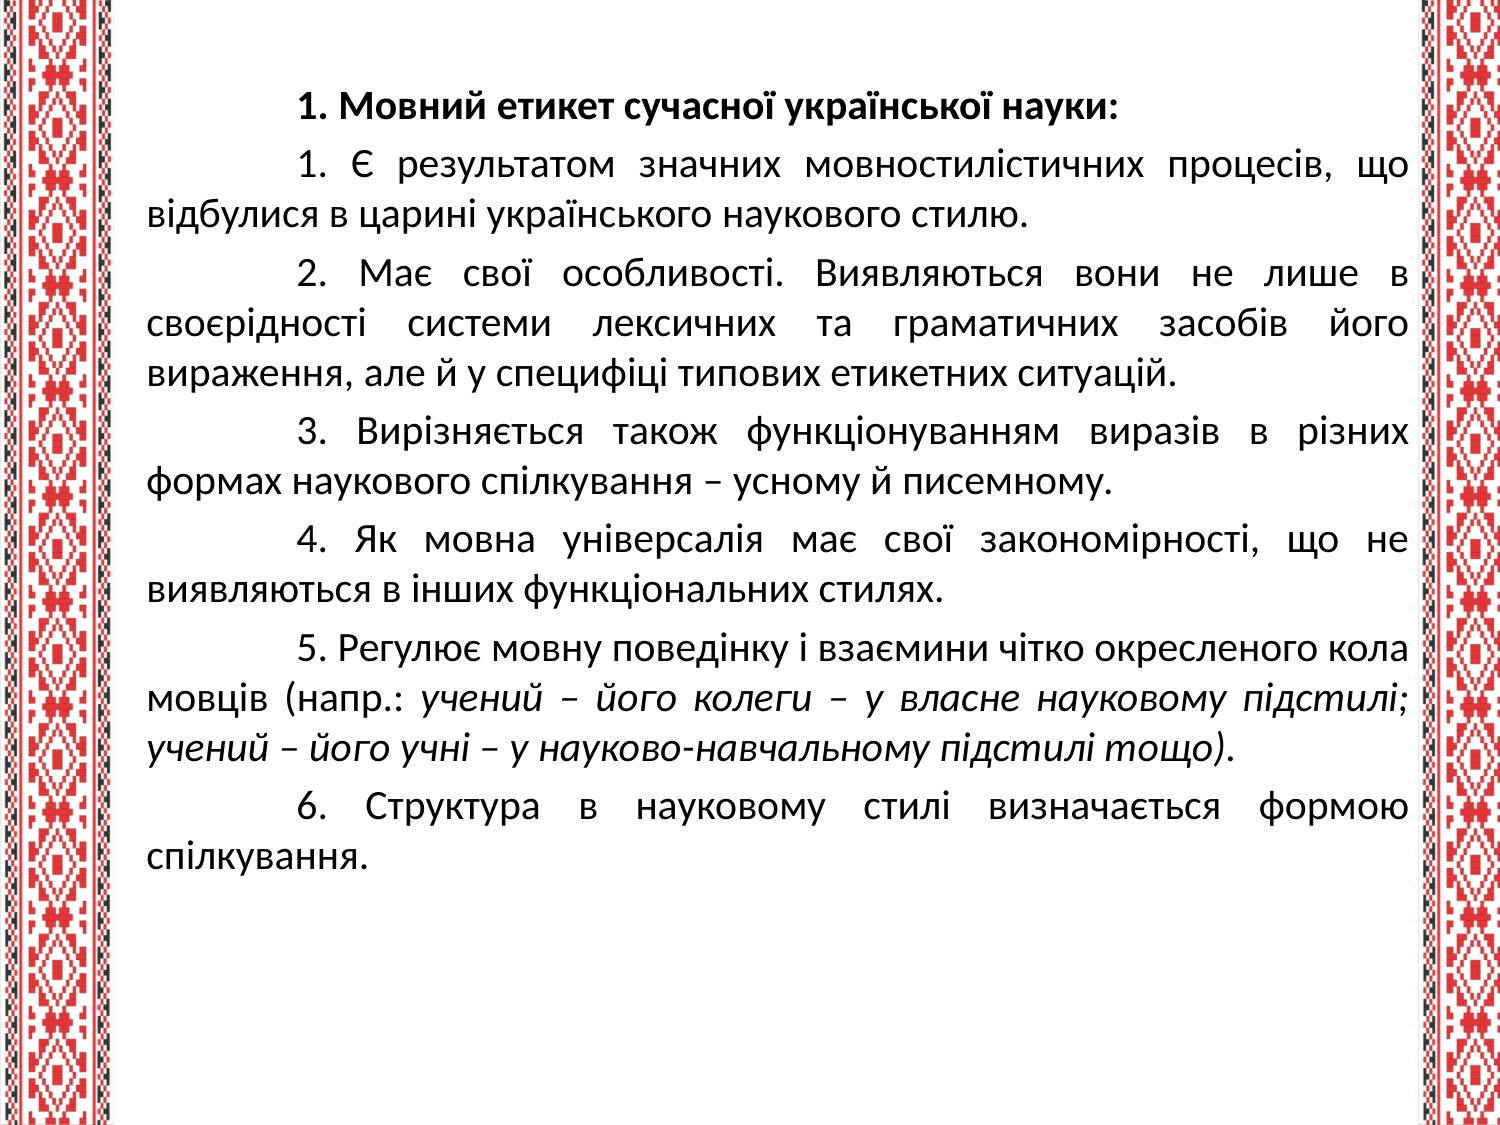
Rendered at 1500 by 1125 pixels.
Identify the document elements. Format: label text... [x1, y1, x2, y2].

picture [0, 1, 620, 1124]
picture [911, 1, 1500, 1124]
list 1. Мовний етикет сучасної української науки: 1. Є результатом значних мовностилістичних процесів, що відбулися в царині українського наукового стилю. 2. Має свої особливості. Виявляються вони не лише в своєрідності системи лексичних та граматичних засобів його вираження, але й у специфіці типових етикетних ситуацій. 3. Вирізняється також функціонуванням виразів в різних формах наукового спілкування – усному й писемному. 4. Як мовна універсалія має свої закономірності, що не виявляються в інших функціональних стилях. 5. Регулює мовну поведінку і взаємини чітко окресленого кола мовців (напр.: учений – його колеги – у власне науковому підстилі; учений – його учні – у науково-навчальному підстилі тощо). 6. Структура в науковому стилі визначається формою спілкування. [114, 70, 1418, 1005]
